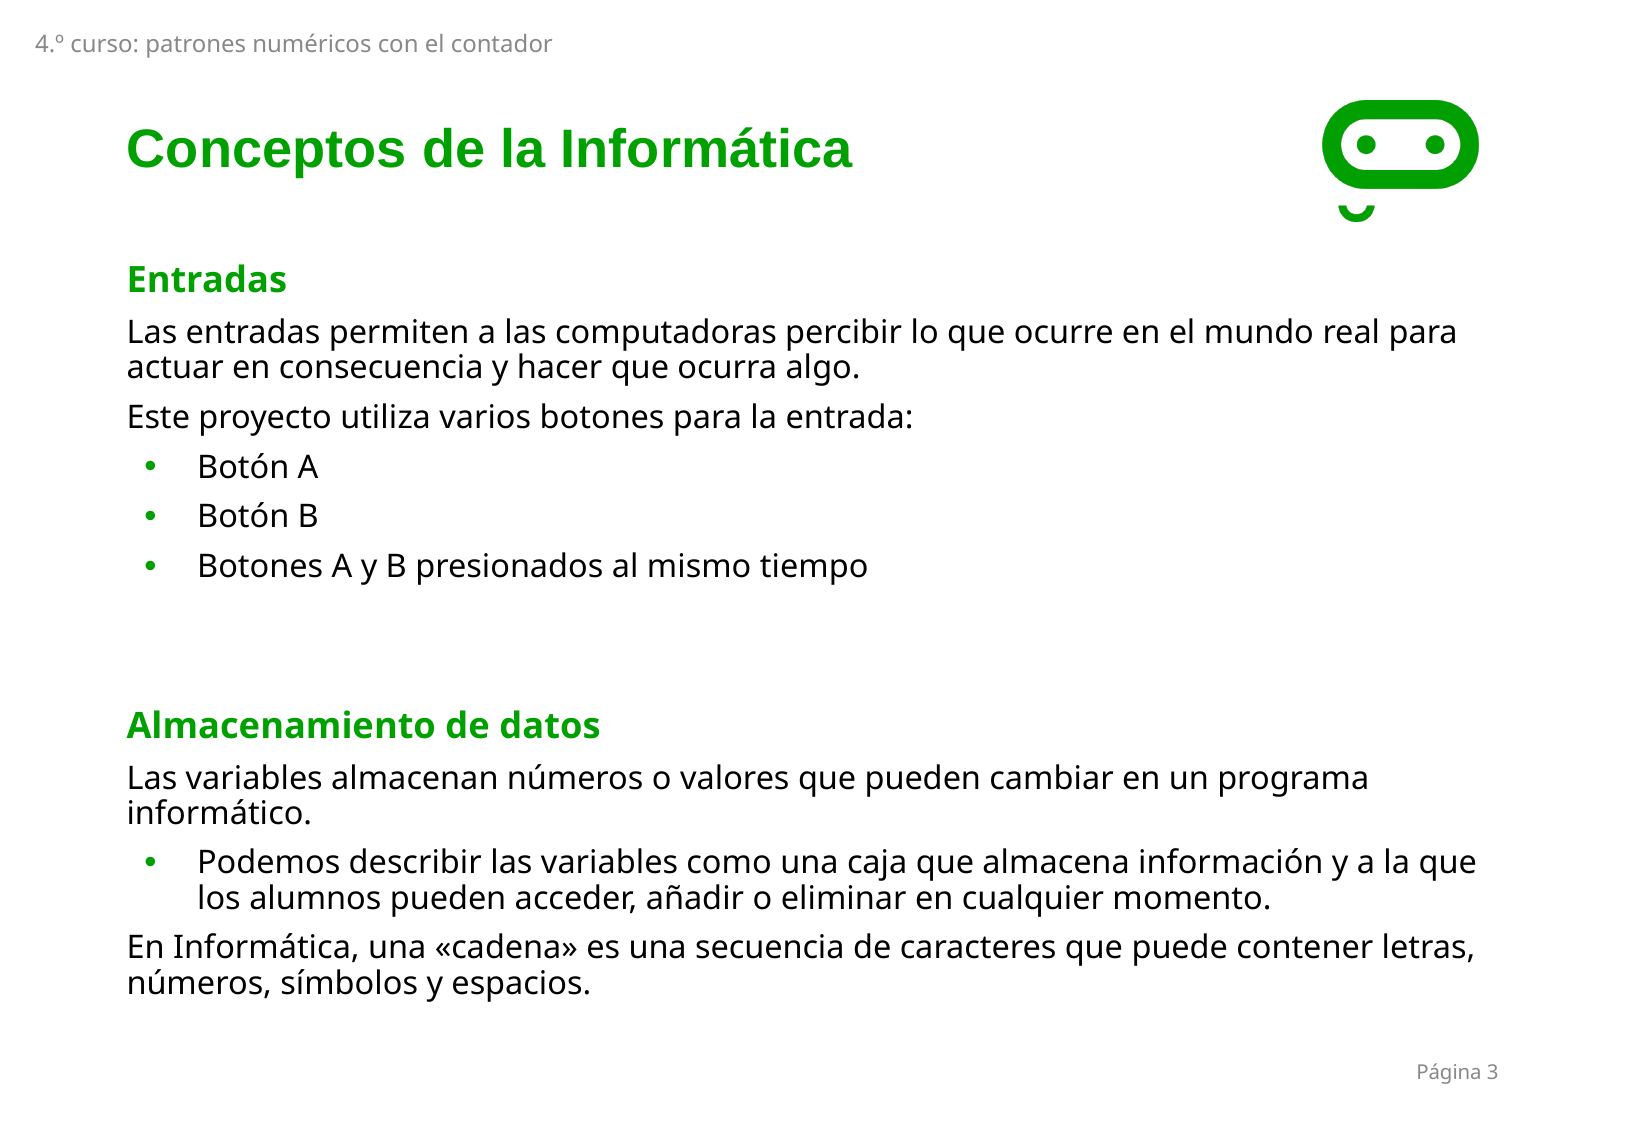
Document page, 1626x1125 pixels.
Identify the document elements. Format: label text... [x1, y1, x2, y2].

slide_number Página 3 [1147, 1042, 1514, 1103]
title Conceptos de la Informática [111, 74, 1514, 225]
picture [1321, 100, 1479, 222]
list Entradas Las entradas permiten a las computadoras percibir lo que ocurre en el mundo real para actuar en consecuencia y hacer que ocurra algo. Este proyecto utiliza varios botones para la entrada: Botón A Botón B Botones A y B presionados al mismo tiempo Almacenamiento de datos Las variables almacenan números o valores que pueden cambiar en un programa informático. Podemos describir las variables como una caja que almacena información y a la que los alumnos pueden acceder, añadir o eliminar en cualquier momento. En Informática, una «cadena» es una secuencia de caracteres que puede contener letras, números, símbolos y espacios. [111, 253, 1514, 1011]
